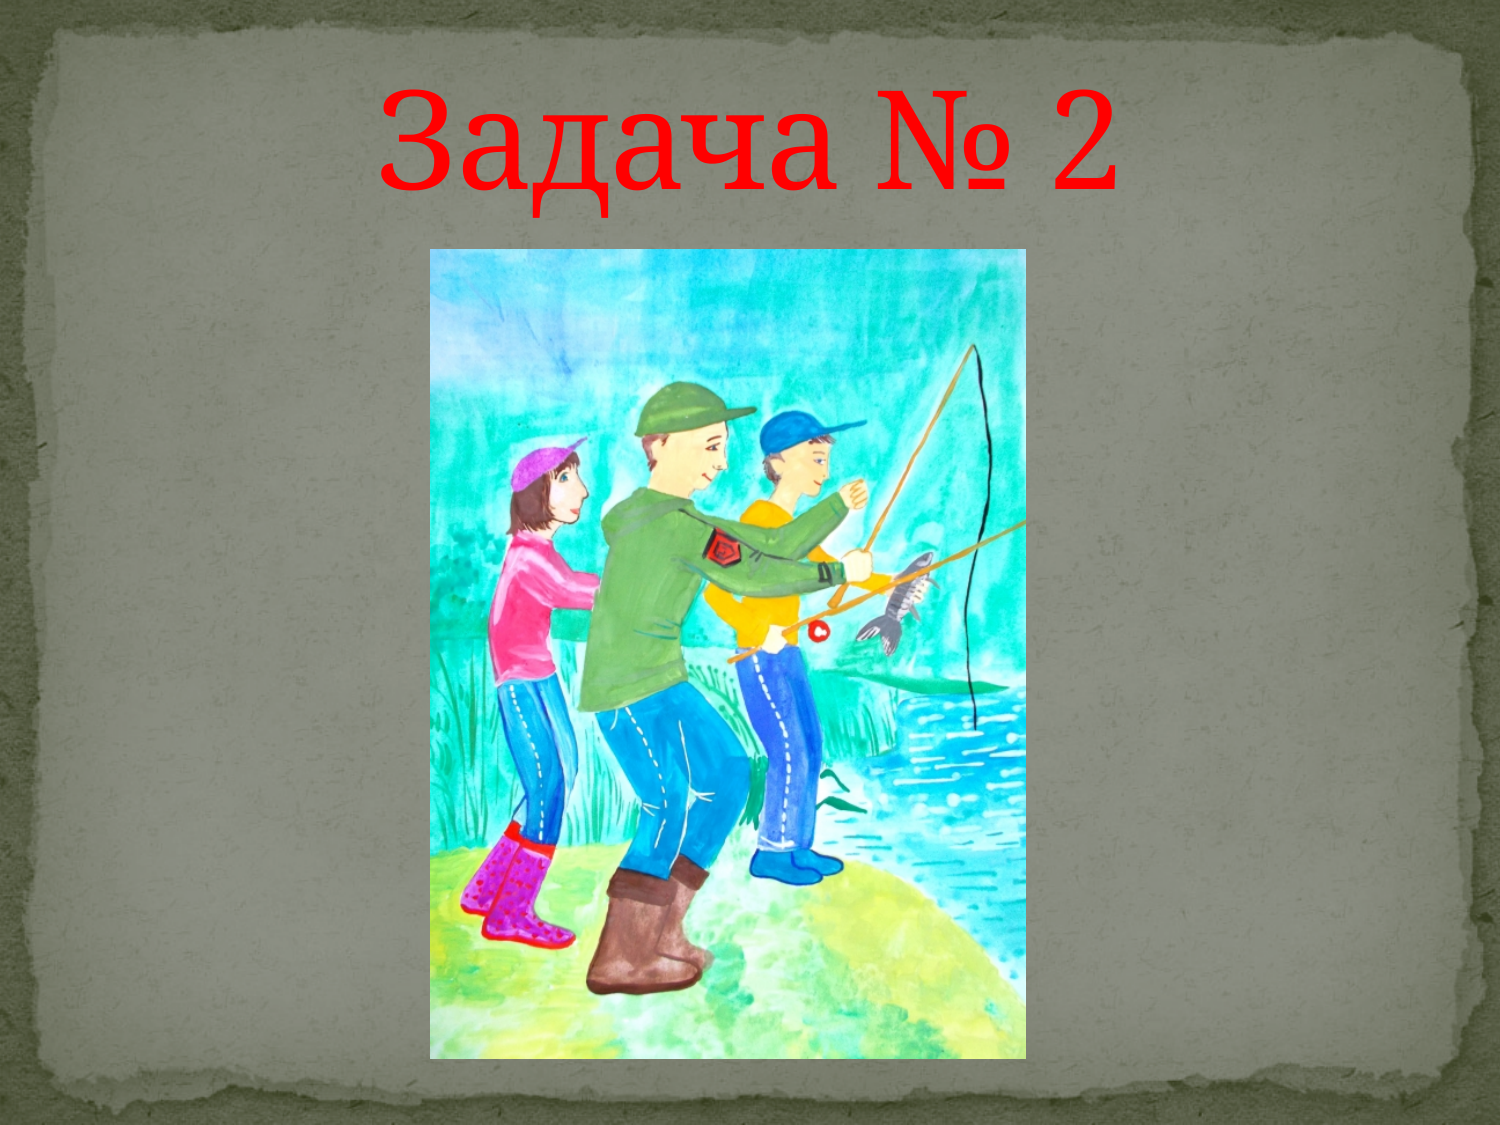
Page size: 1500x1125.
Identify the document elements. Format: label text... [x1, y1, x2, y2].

title Задача № 2 [74, 24, 1425, 225]
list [433, 252, 1025, 1058]
